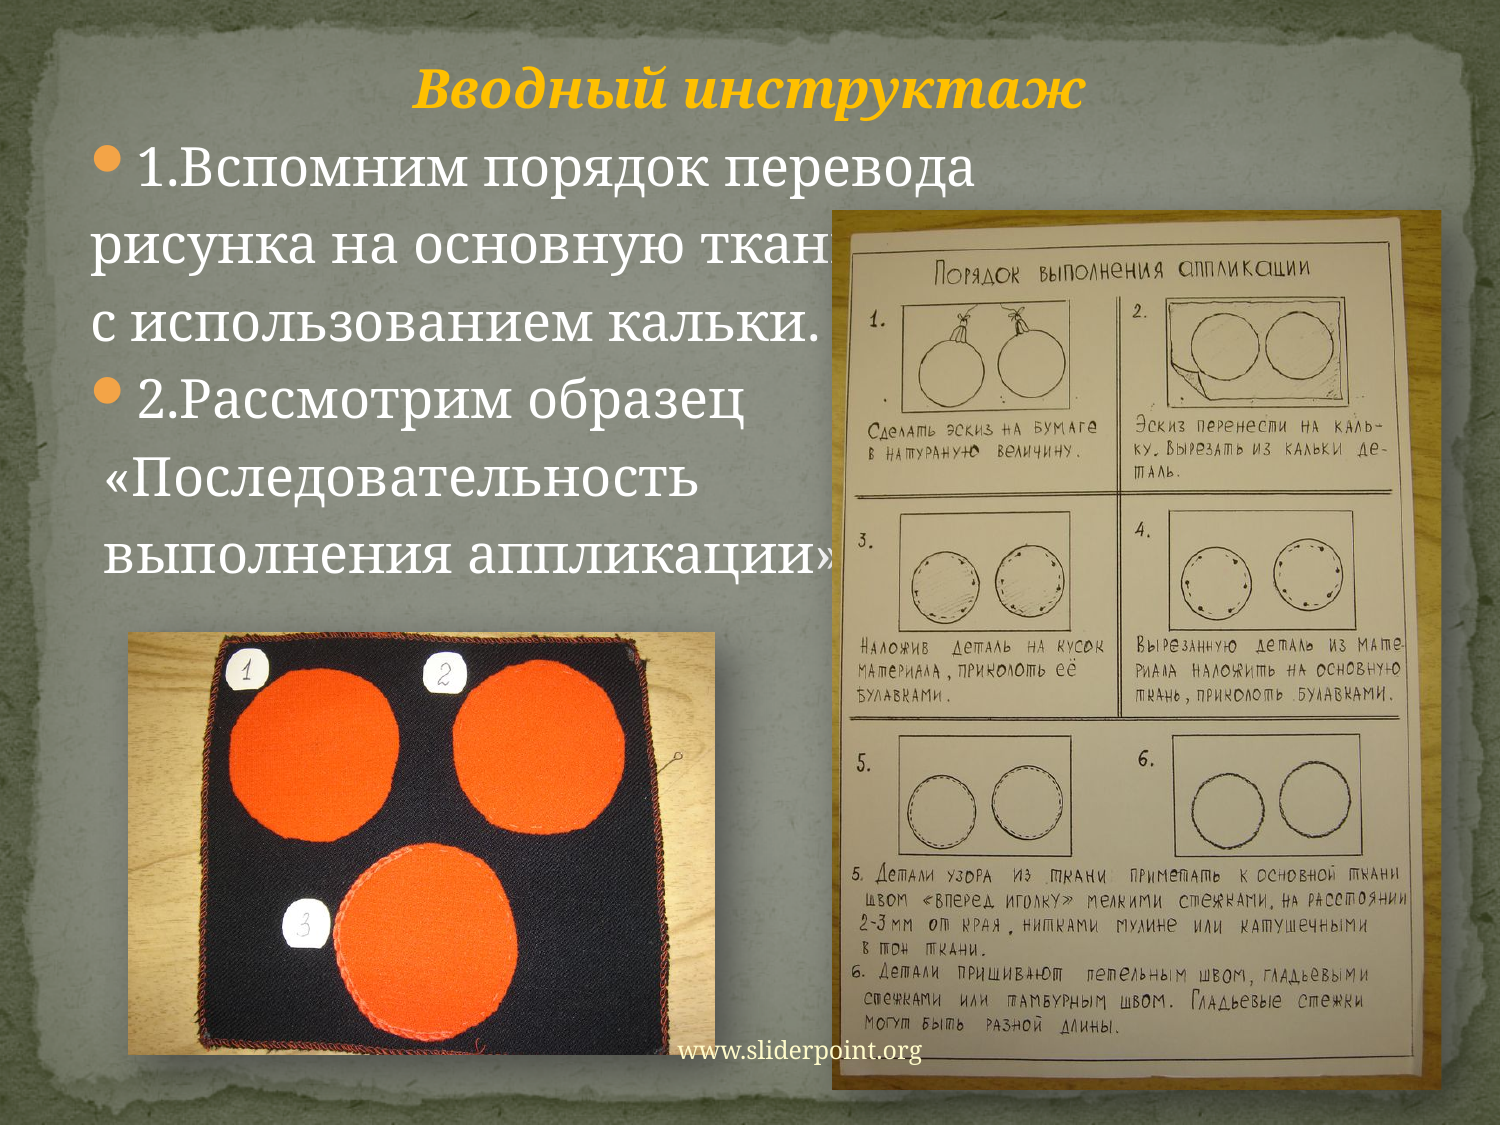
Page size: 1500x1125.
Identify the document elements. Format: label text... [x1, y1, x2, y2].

list Вводный инструктаж 1.Вспомним порядок перевода рисунка на основную ткань с использованием кальки. 2.Рассмотрим образец «Последовательность выполнения аппликации». [74, 46, 1426, 1001]
picture [128, 632, 715, 1055]
footer www.sliderpoint.org [350, 1017, 822, 1081]
picture [832, 210, 1442, 1090]
